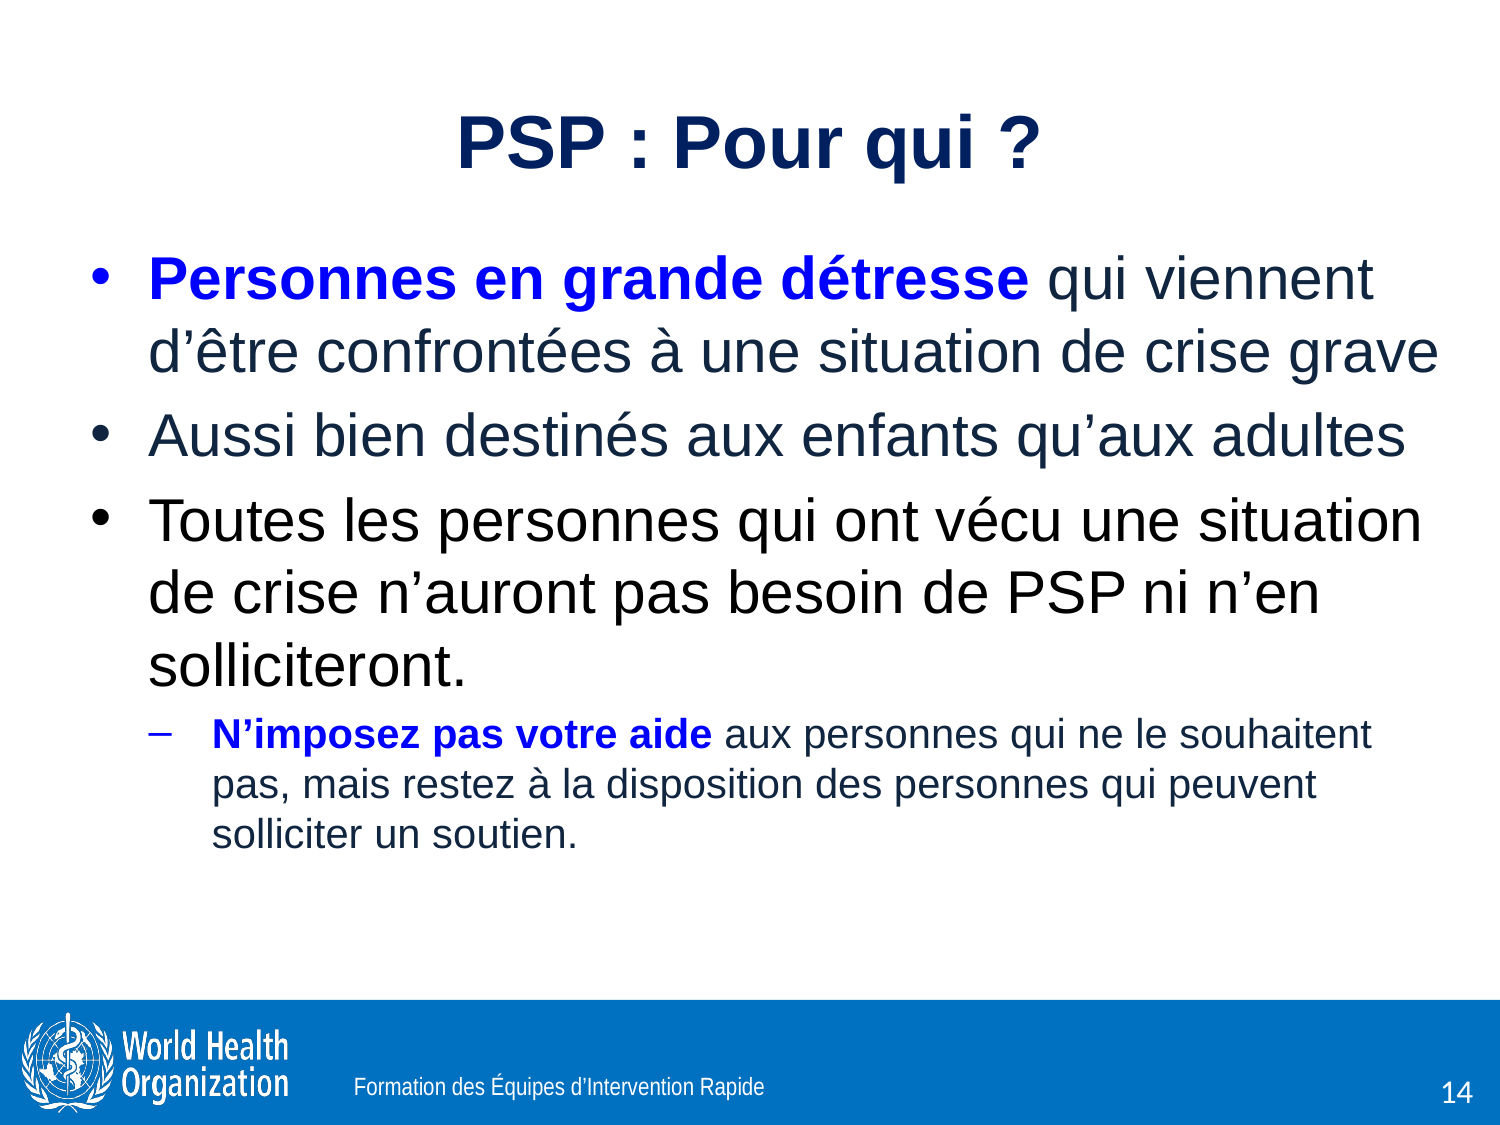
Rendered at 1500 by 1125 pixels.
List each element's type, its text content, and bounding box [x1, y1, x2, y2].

picture [21, 1012, 288, 1113]
title PSP : Pour qui ? [75, 45, 1425, 231]
list Personnes en grande détresse qui viennent d’être confrontées à une situation de crise grave Aussi bien destinés aux enfants qu’aux adultes Toutes les personnes qui ont vécu une situation de crise n’auront pas besoin de PSP ni n’en solliciteront. N’imposez pas votre aide aux personnes qui ne le souhaitent pas, mais restez à la disposition des personnes qui peuvent solliciter un soutien. [75, 231, 1471, 975]
